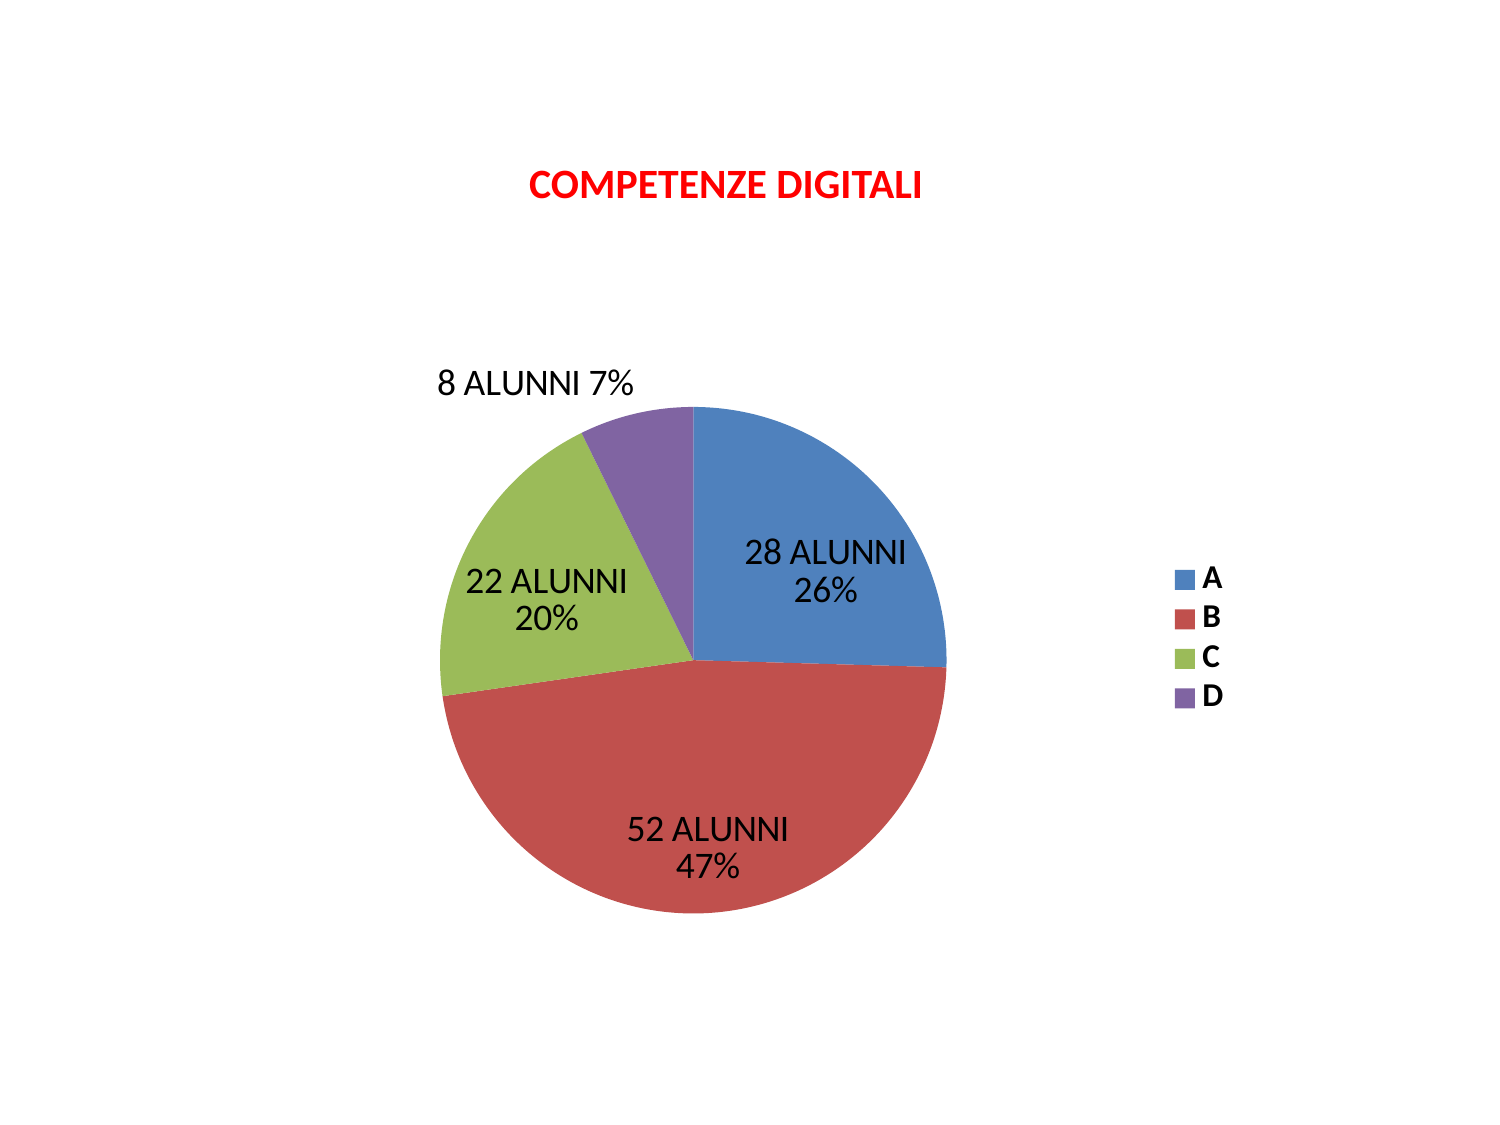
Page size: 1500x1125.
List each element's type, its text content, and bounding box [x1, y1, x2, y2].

text_box COMPETENZE DIGITALI [230, 149, 1223, 214]
chart [194, 278, 1247, 1000]
